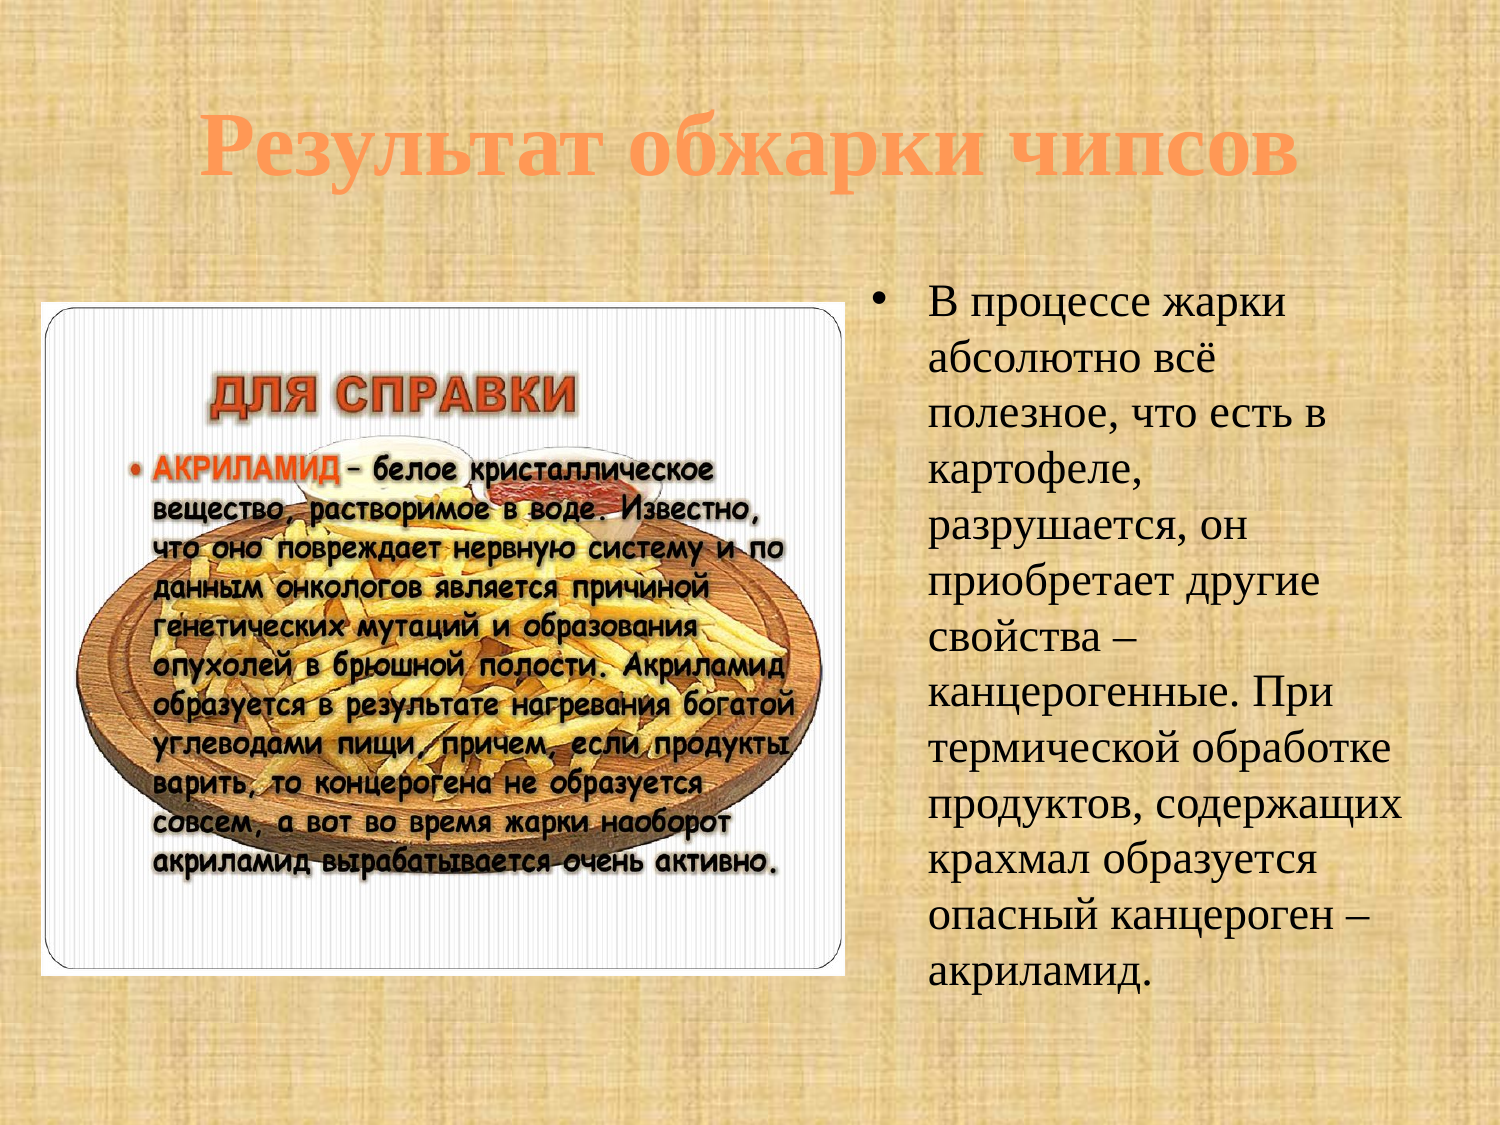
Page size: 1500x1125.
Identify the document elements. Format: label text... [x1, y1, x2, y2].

title Результат обжарки чипсов [75, 45, 1425, 233]
list В процессе жарки абсолютно всё полезное, что есть в картофеле, разрушается, он приобретает другие свойства – канцерогенные. При термической обработке продуктов, содержащих крахмал образуется опасный канцероген – акриламид. [856, 262, 1425, 1005]
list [40, 302, 845, 977]
picture [0, 0, 1500, 1125]
